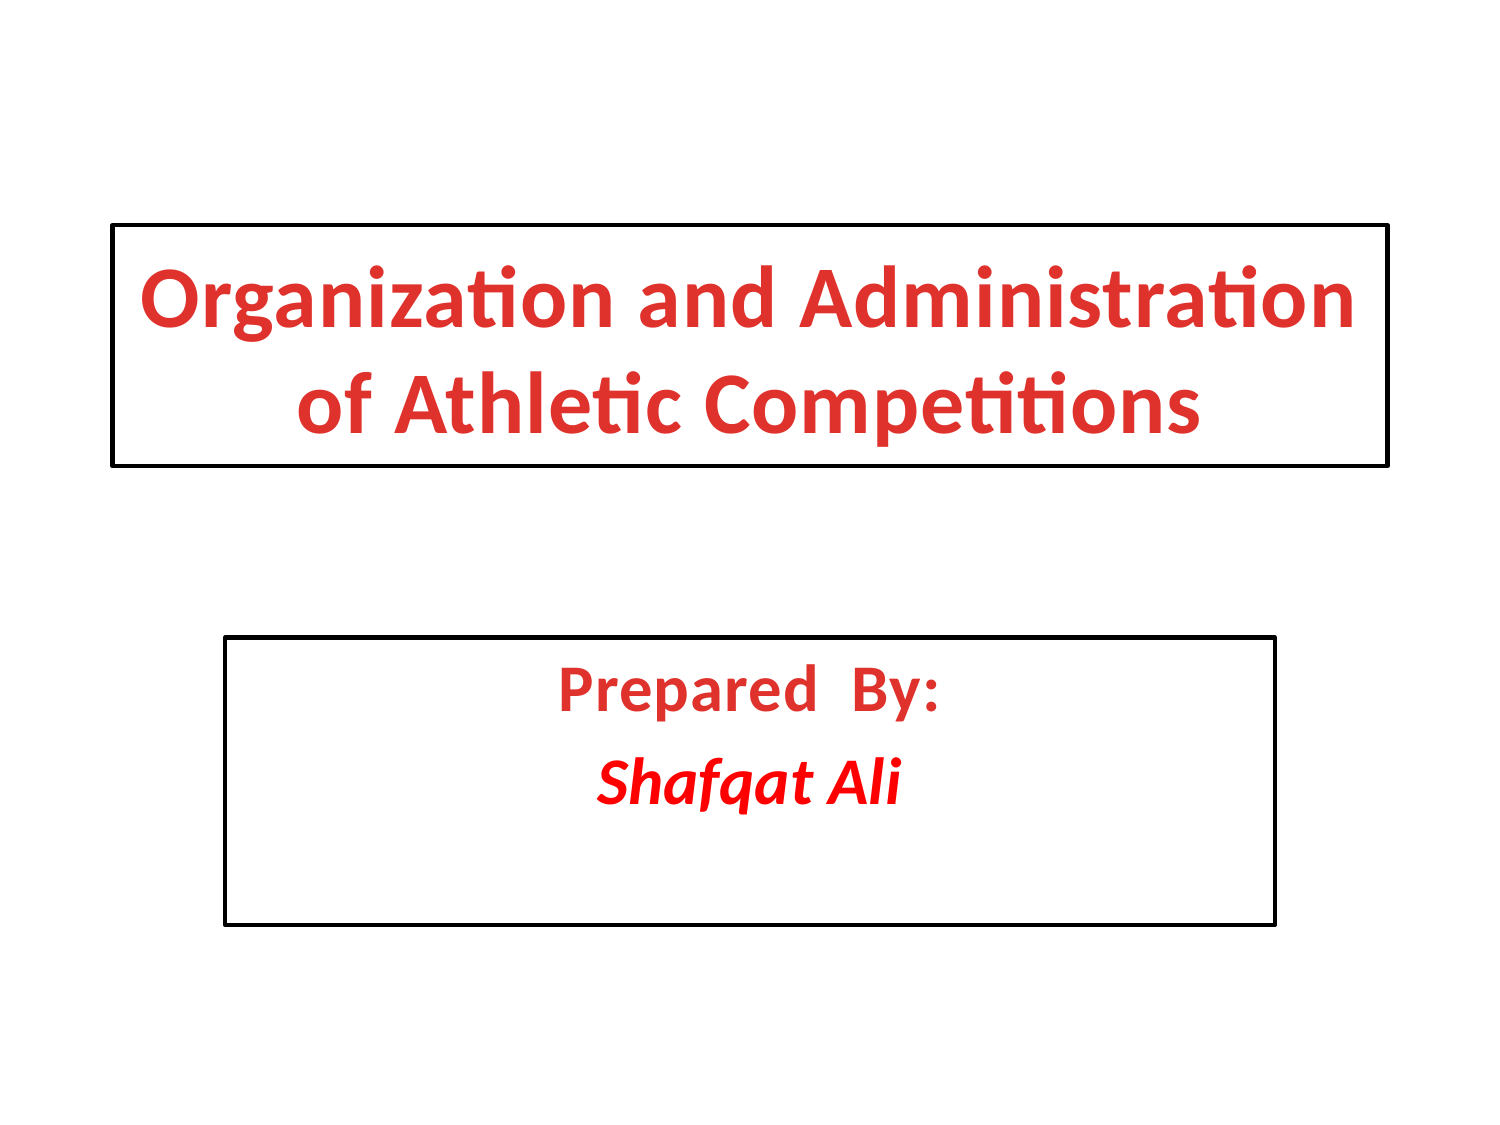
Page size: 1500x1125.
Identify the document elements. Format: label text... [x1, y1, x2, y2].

title Organization and Administration of Athletic Competitions [110, 223, 1390, 468]
subtitle Prepared By: Shafqat Ali [223, 635, 1277, 927]
